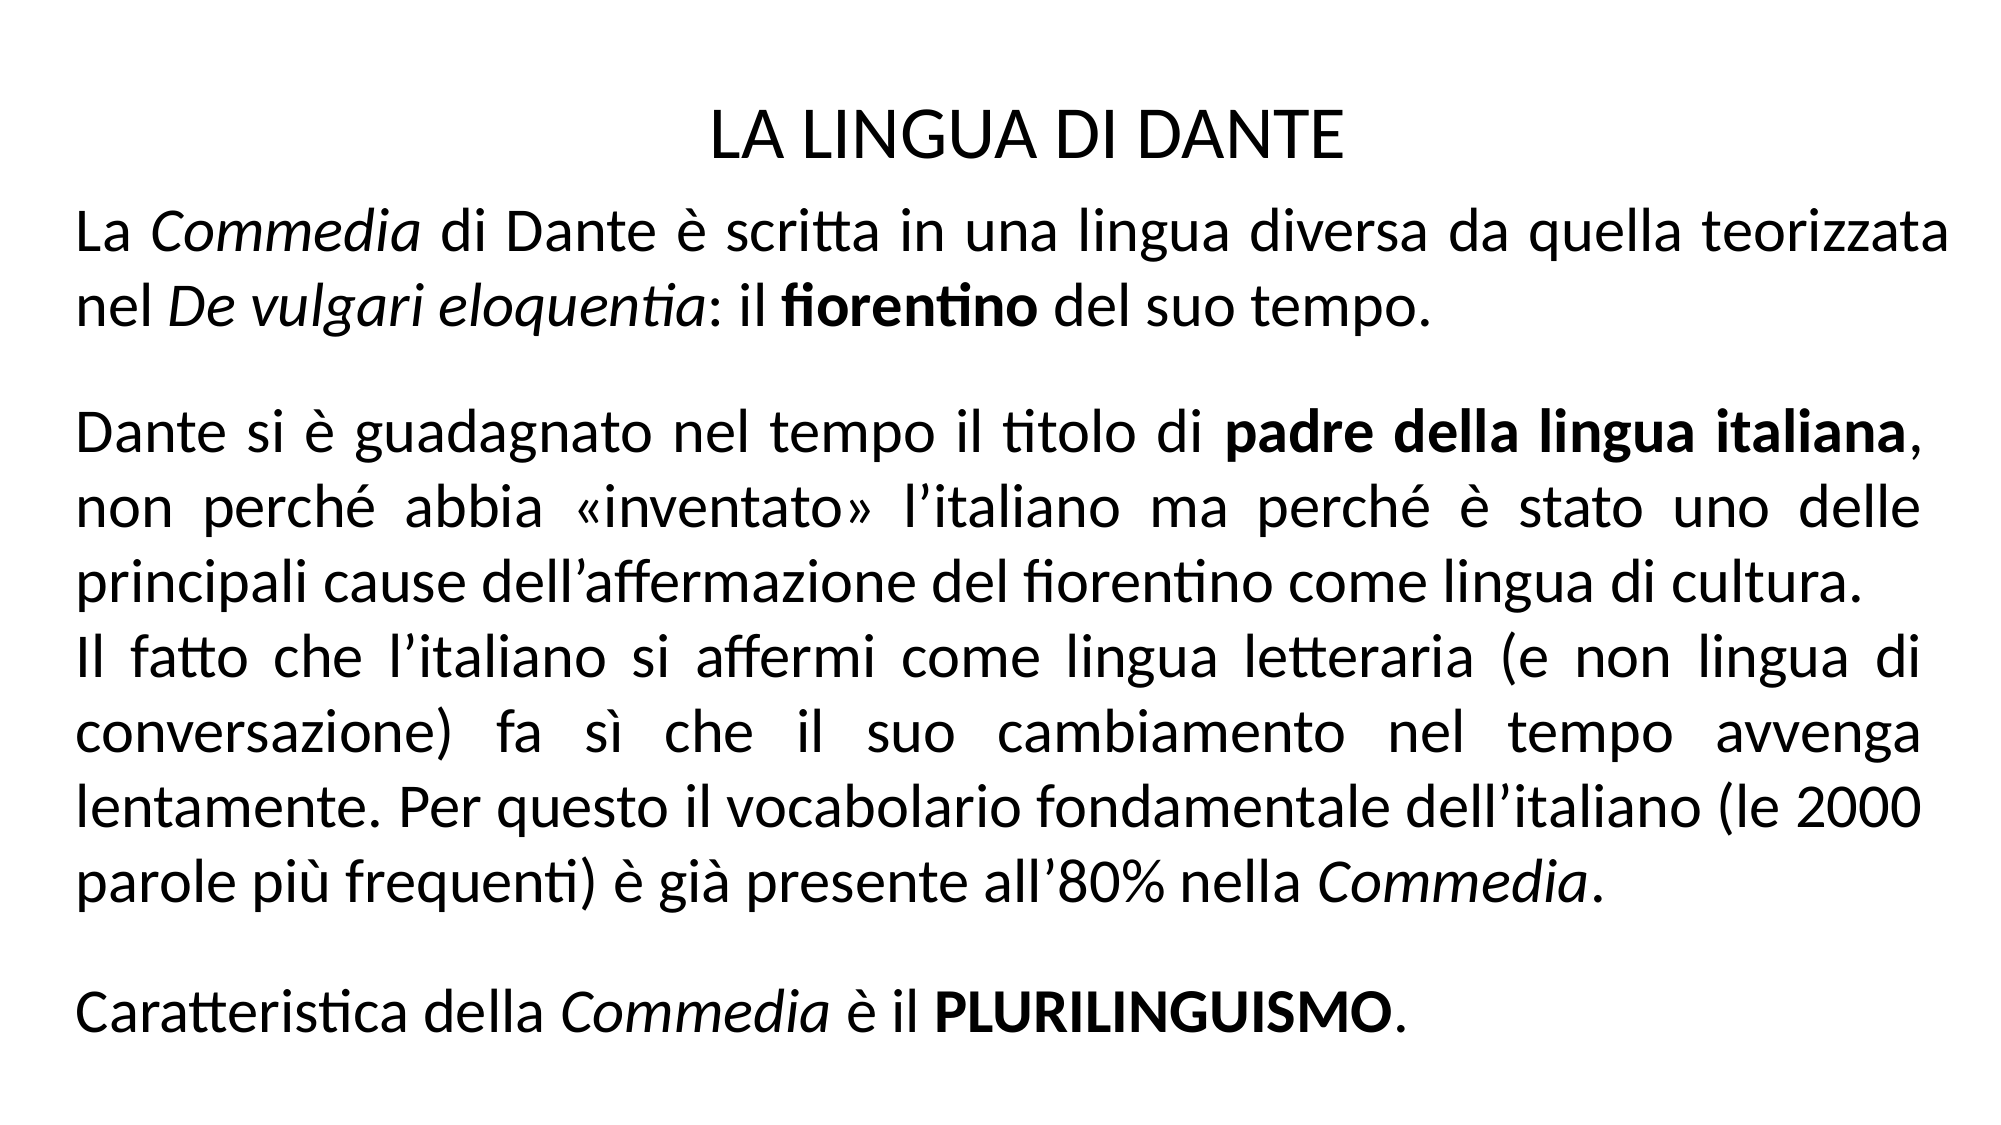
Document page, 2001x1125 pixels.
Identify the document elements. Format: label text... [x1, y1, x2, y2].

text_box La Commedia di Dante è scritta in una lingua diversa da quella teorizzata nel De vulgari eloquentia: il fiorentino del suo tempo. [61, 182, 1968, 347]
text_box Caratteristica della Commedia è il PLURILINGUISMO. [61, 962, 1765, 1052]
text_box Dante si è guadagnato nel tempo il titolo di padre della lingua italiana, non perché abbia «inventato» l’italiano ma perché è stato uno delle principali cause dell’affermazione del fiorentino come lingua di cultura. Il fatto che l’italiano si affermi come lingua letteraria (e non lingua di conversazione) fa sì che il suo cambiamento nel tempo avvenga lentamente. Per questo il vocabolario fondamentale dell’italiano (le 2000 parole più frequenti) è già presente all’80% nella Commedia. [61, 382, 1939, 923]
text_box LA LINGUA DI DANTE [89, 76, 1968, 181]
